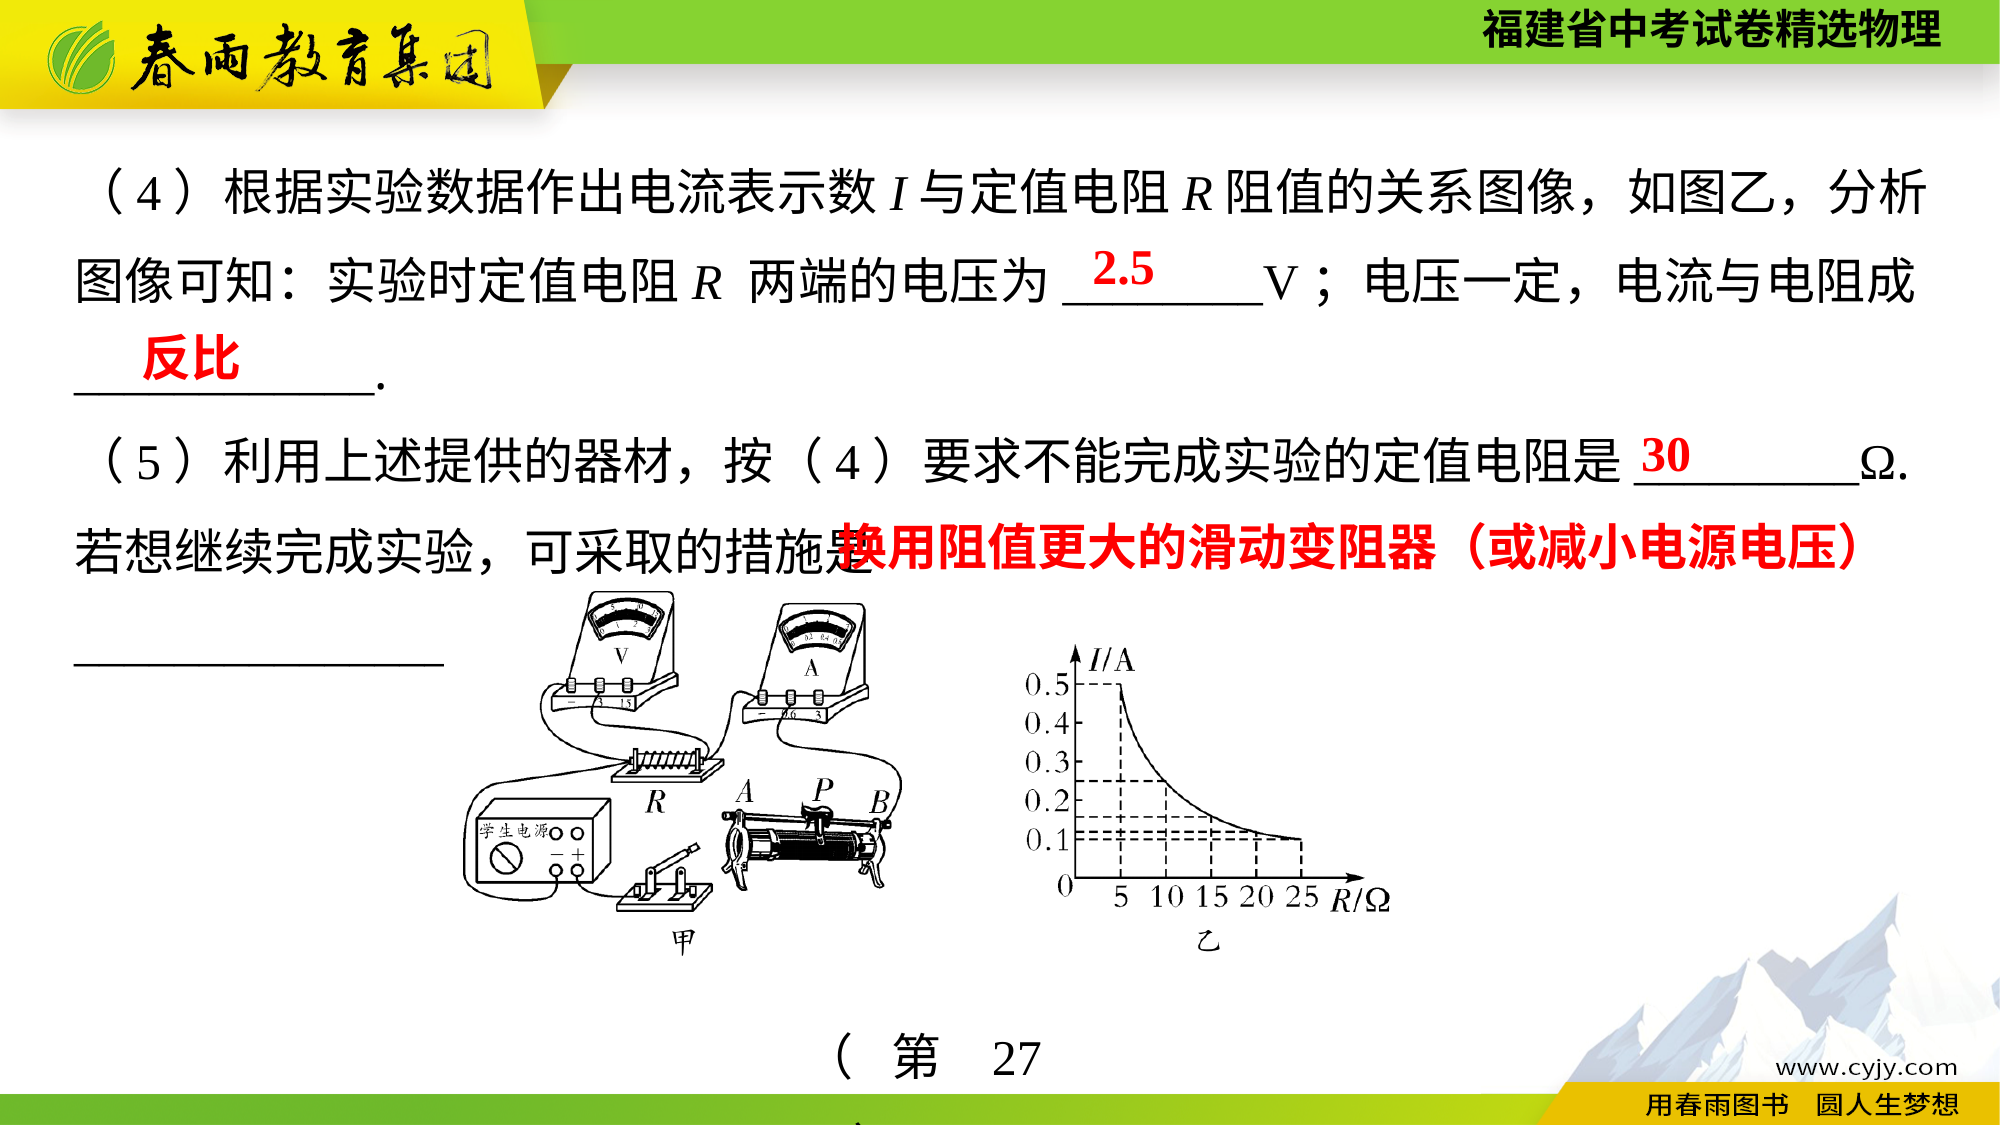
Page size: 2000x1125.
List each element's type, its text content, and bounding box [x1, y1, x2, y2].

text_box 30 [1626, 414, 1707, 478]
list （4）根据实验数据作出电流表示数I与定值电阻R阻值的关系图像，如图乙，分析图像可知：实验时定值电阻R 两端的电压为________V；电压一定，电流与电阻成____________. （5）利用上述提供的器材，按（4）要求不能完成实验的定值电阻是_________Ω.若想继续完成实验，可采取的措施是___________________________________________. [59, 122, 1944, 592]
text_box 换用阻值更大的滑动变阻器（或减小电源电压） [822, 478, 1947, 584]
text_box （第27题） [788, 987, 1069, 1093]
text_box 2.5 [1077, 226, 1232, 302]
picture [0, 0, 2000, 1125]
text_box 反比 [127, 319, 307, 394]
